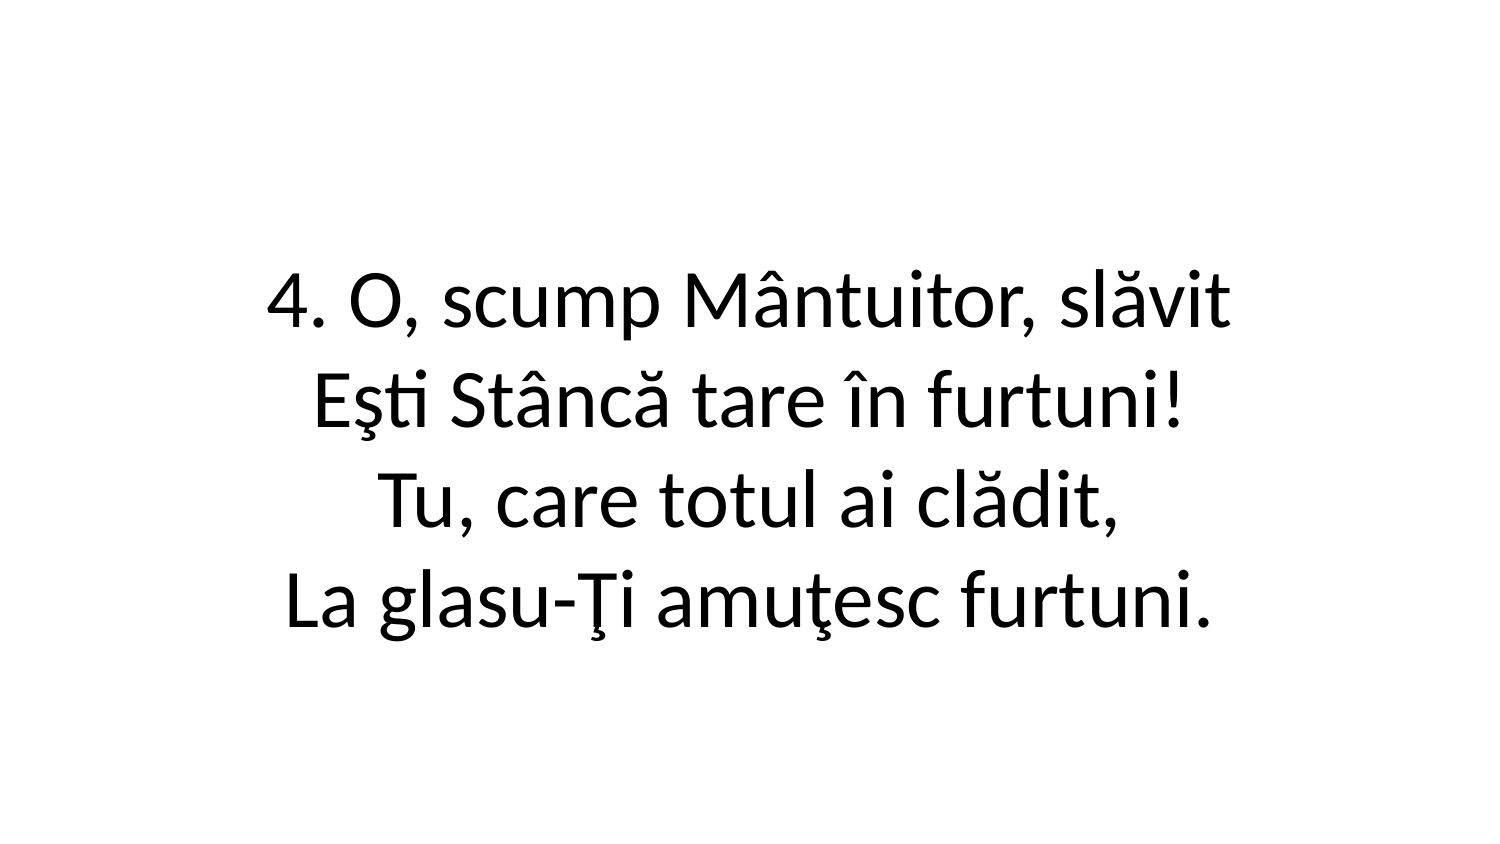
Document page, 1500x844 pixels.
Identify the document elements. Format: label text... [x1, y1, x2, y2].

text_box 4. O, scump Mântuitor, slăvit Eşti Stâncă tare în furtuni! Tu, care totul ai clădit, La glasu-Ţi amuţesc furtuni. [251, 192, 1249, 652]
